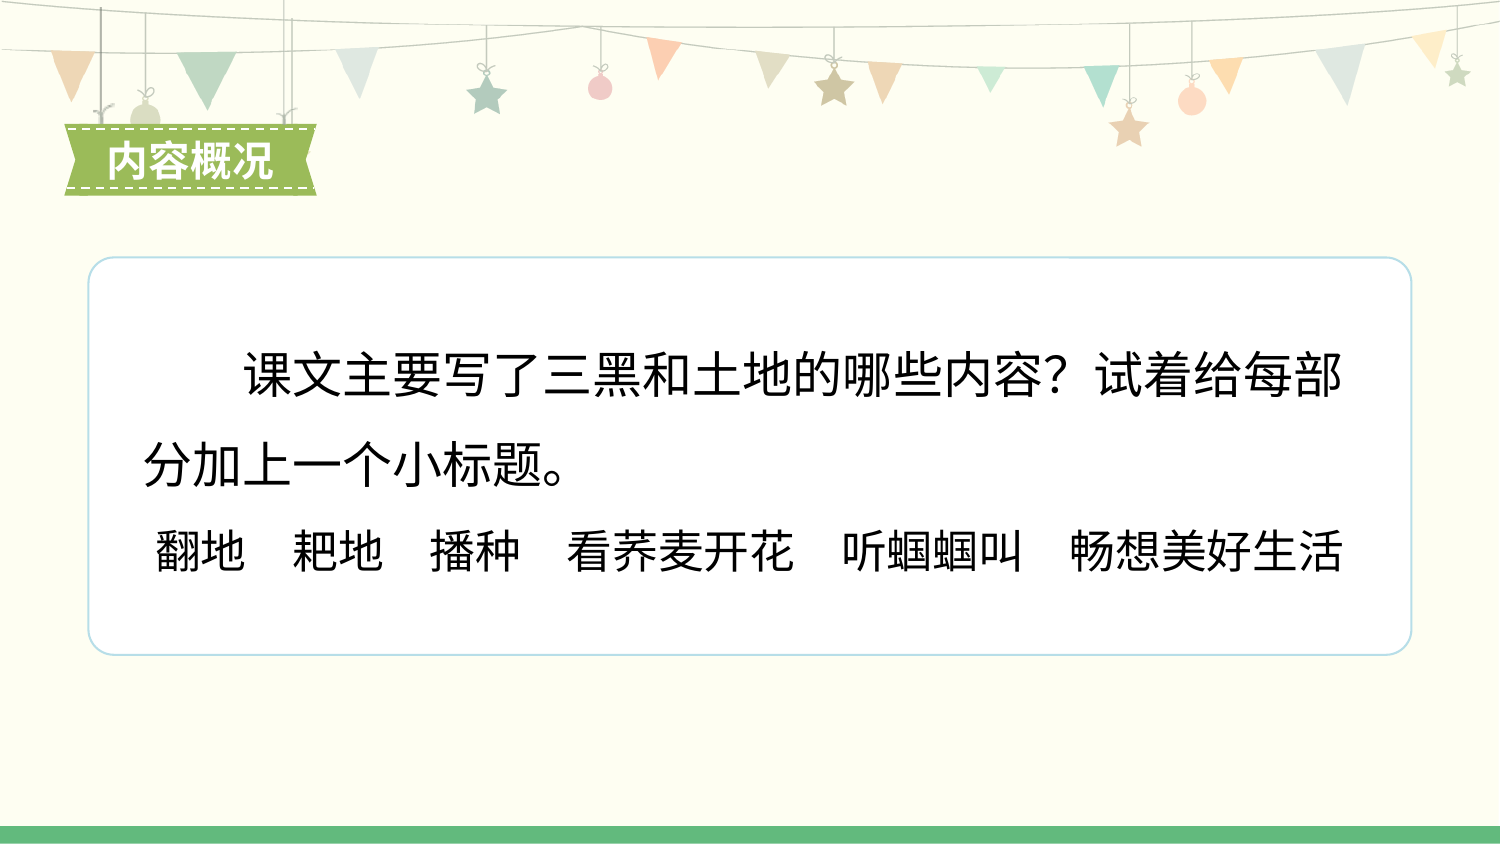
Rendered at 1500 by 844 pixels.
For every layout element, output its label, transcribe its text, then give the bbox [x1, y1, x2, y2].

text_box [64, 0, 317, 196]
text_box 翻地 耙地 播种 看荞麦开花 听蝈蝈叫 畅想美好生活 [112, 515, 1388, 586]
text_box 课文主要写了三黑和土地的哪些内容？试着给每部分加上一个小标题。 [127, 305, 1372, 501]
text_box [87, 256, 1413, 656]
